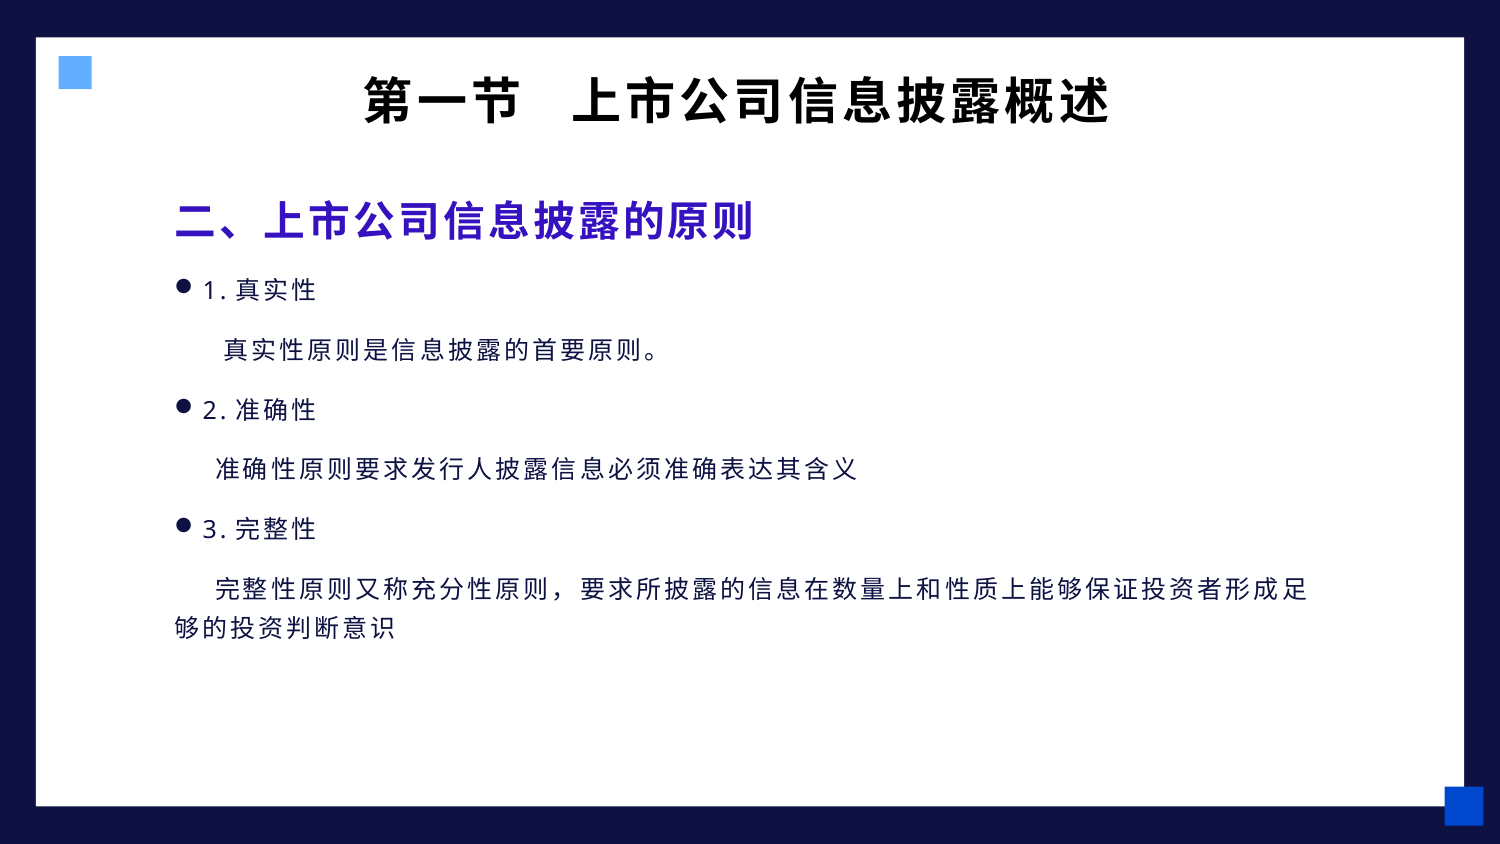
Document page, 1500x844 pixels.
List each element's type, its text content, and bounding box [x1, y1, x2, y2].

title 第一节 上市公司信息披露概述 [141, 48, 1327, 138]
list 二、上市公司信息披露的原则 1.真实性 真实性原则是信息披露的首要原则。 2.准确性 准确性原则要求发行人披露信息必须准确表达其含义 3.完整性 完整性原则又称充分性原则，要求所披露的信息在数量上和性质上能够保证投资者形成足够的投资判断意识 [157, 179, 1343, 604]
